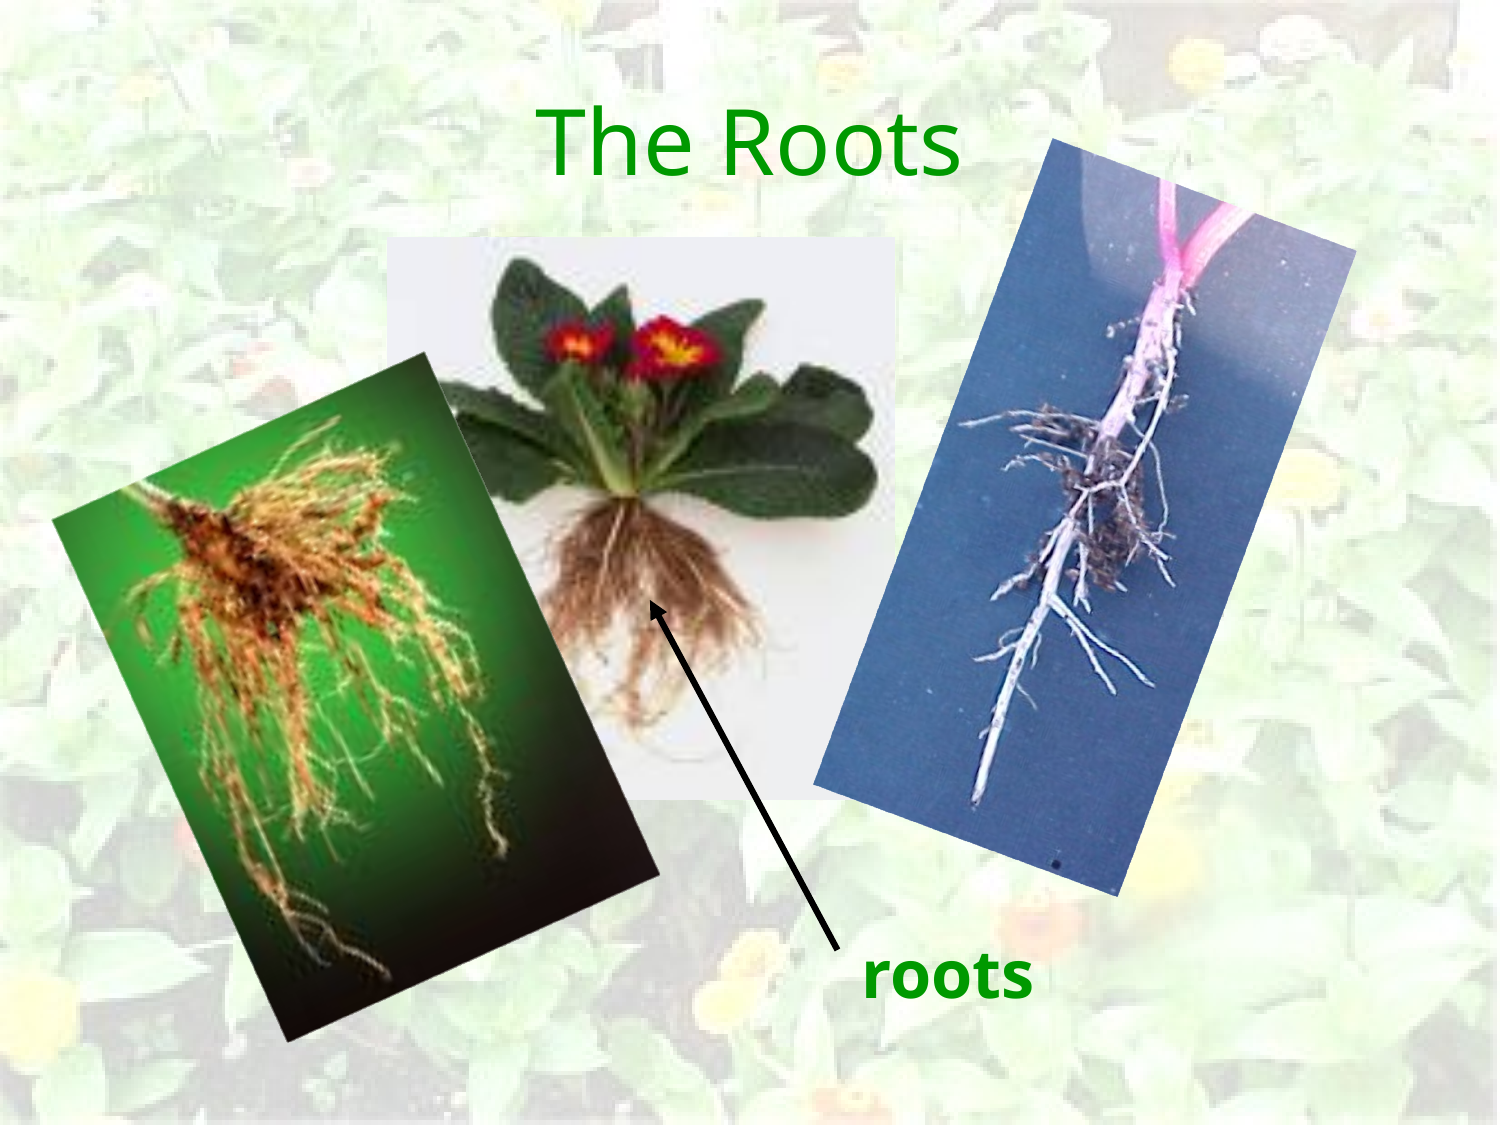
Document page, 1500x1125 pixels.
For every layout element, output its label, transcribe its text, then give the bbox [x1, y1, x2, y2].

picture [0, 0, 1500, 1125]
text_box roots [725, 924, 1050, 1020]
title The Roots [74, 44, 1426, 233]
text_box [761, 810, 839, 951]
